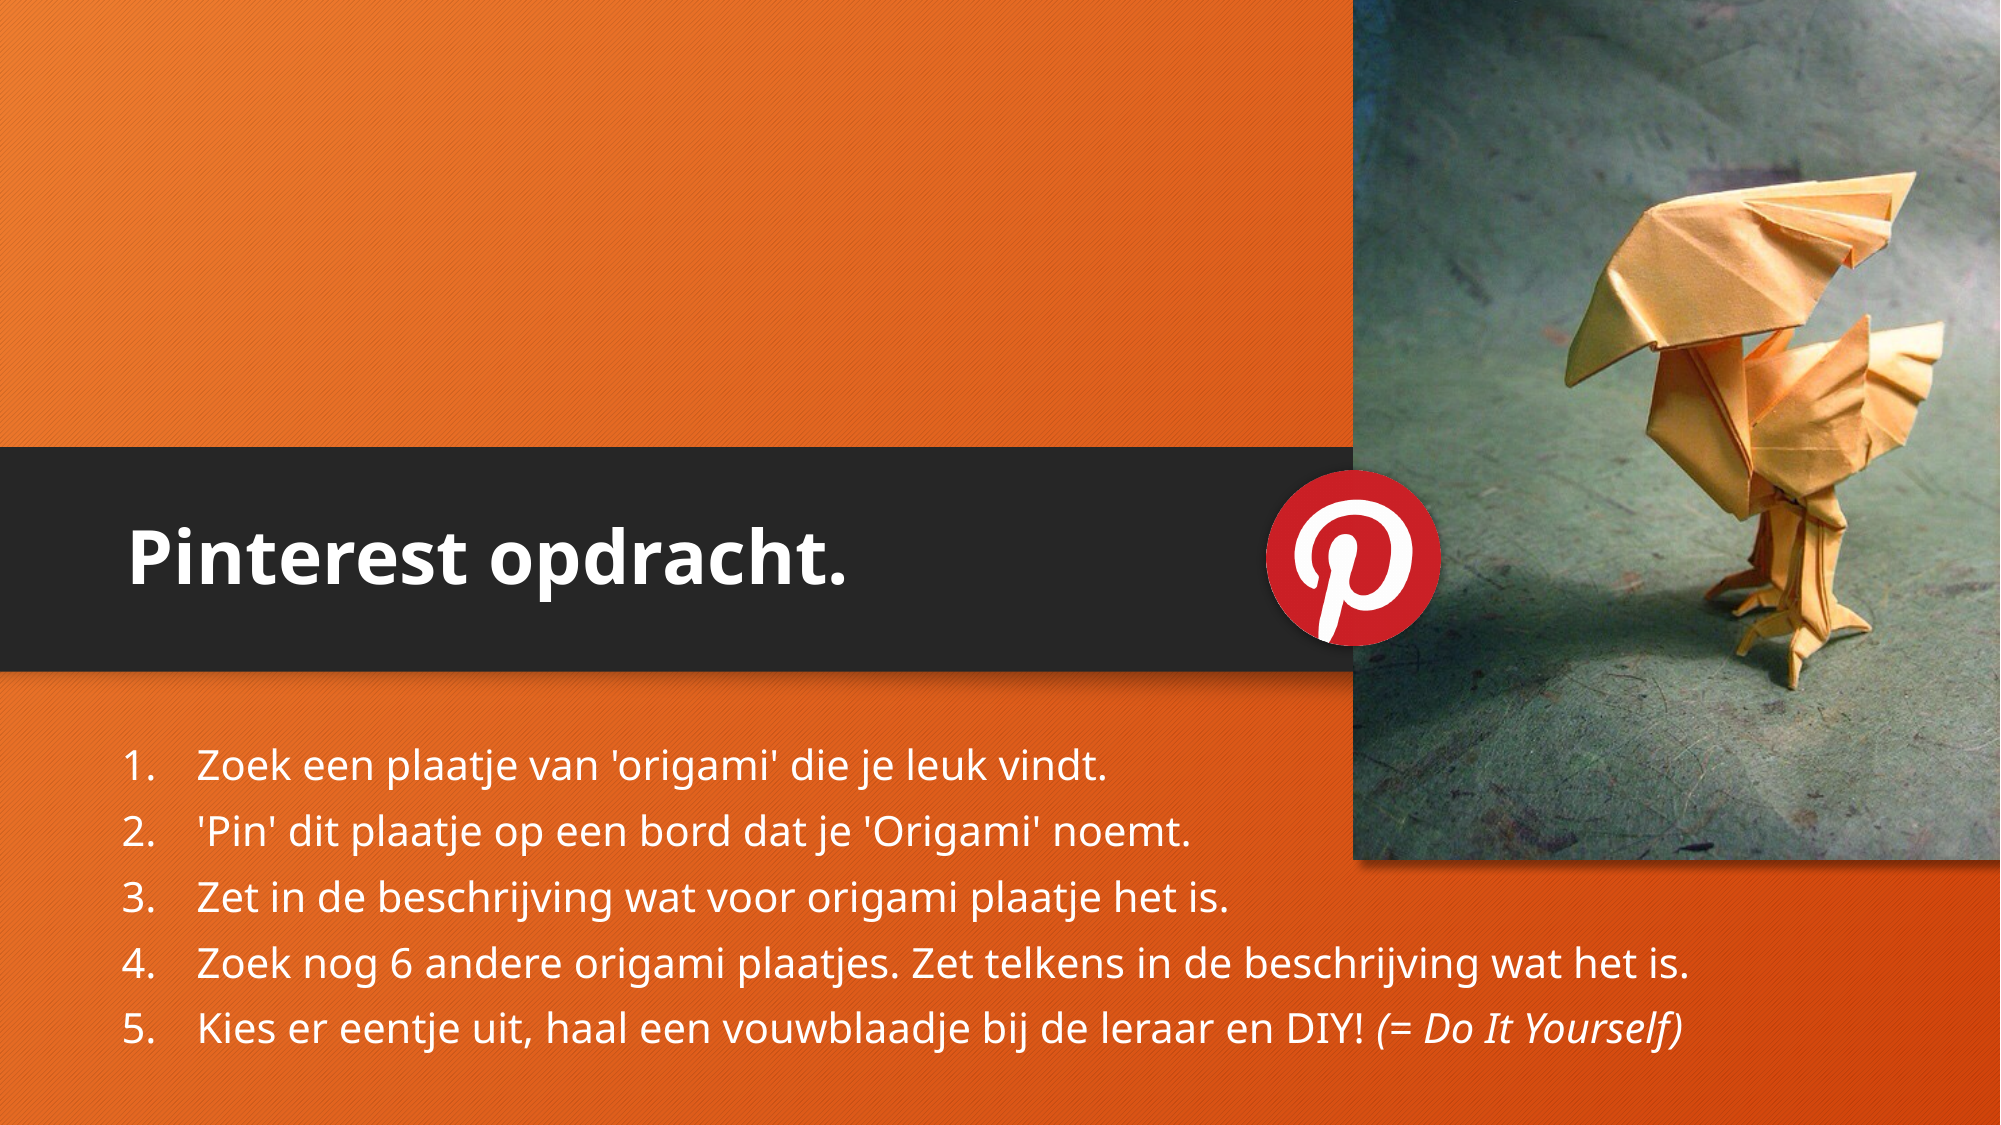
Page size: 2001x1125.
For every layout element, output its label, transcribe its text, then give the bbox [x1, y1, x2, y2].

list Zoek een plaatje van 'origami' die je leuk vindt. 'Pin' dit plaatje op een bord dat je 'Origami' noemt. Zet in de beschrijving wat voor origami plaatje het is. Zoek nog 6 andere origami plaatjes. Zet telkens in de beschrijving wat het is. Kies er eentje uit, haal een vouwblaadje bij de leraar en DIY! (= Do It Yourself) [106, 722, 1839, 1075]
picture [0, 0, 2000, 861]
title Pinterest opdracht. [111, 470, 1261, 650]
